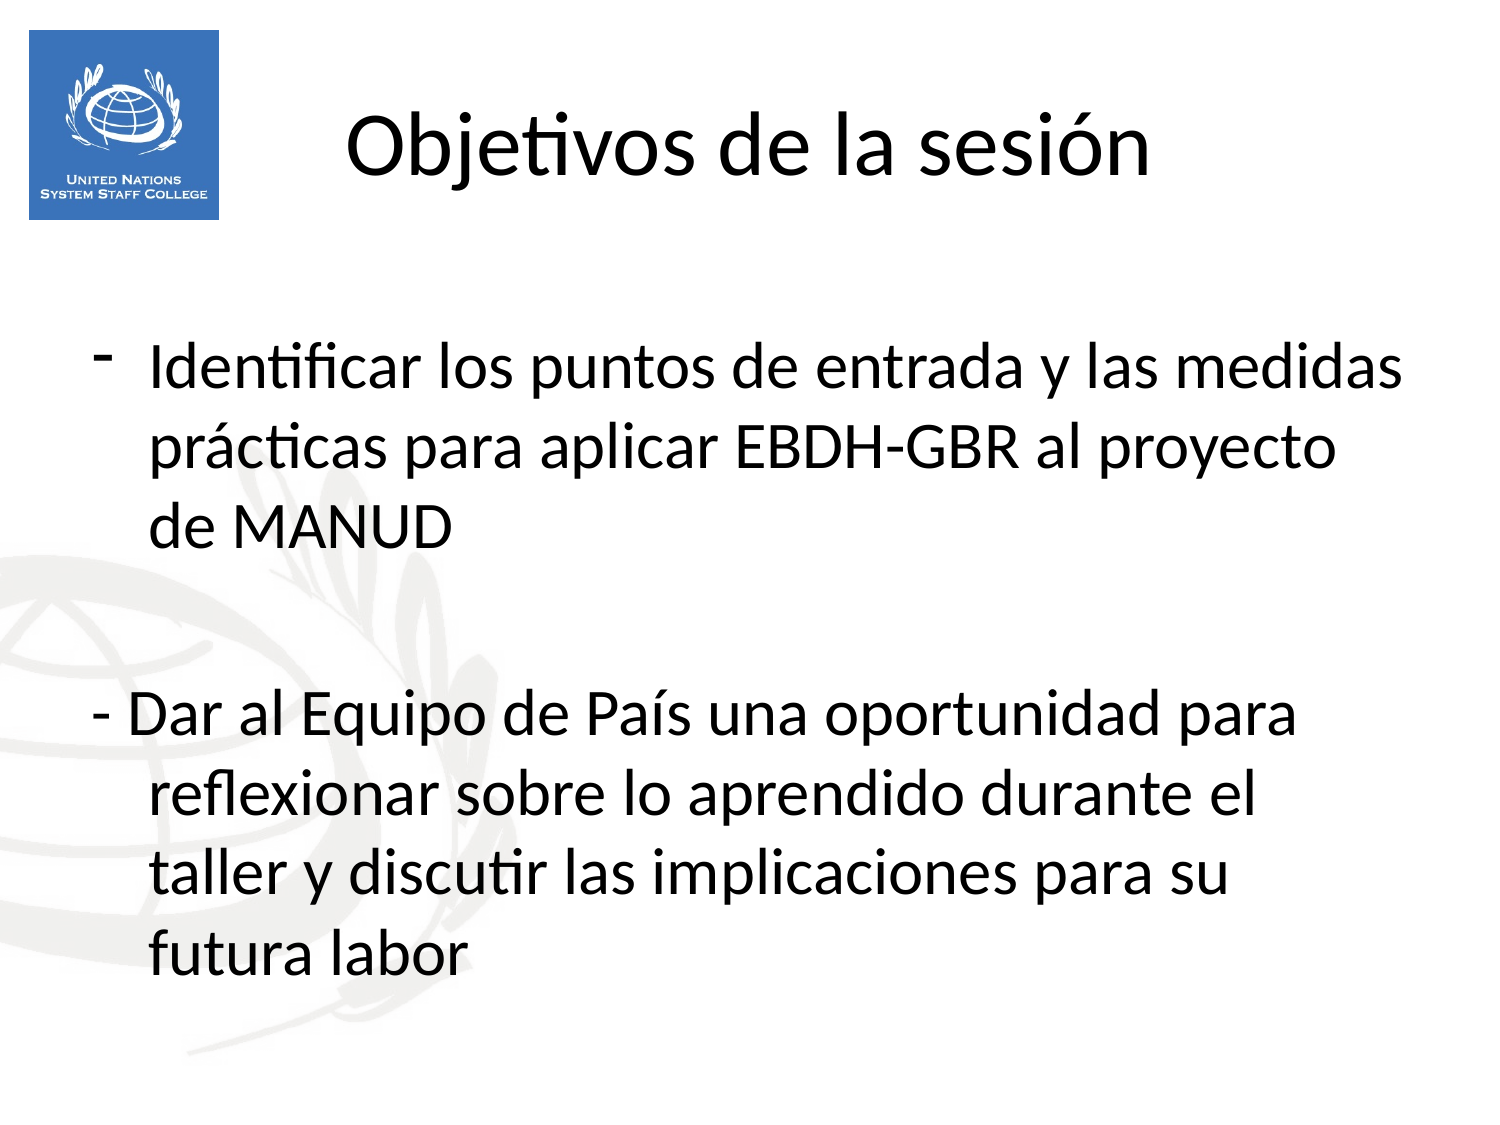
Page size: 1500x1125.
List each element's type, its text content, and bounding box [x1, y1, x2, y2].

picture [29, 30, 219, 220]
title Objetivos de la sesión [74, 44, 1426, 233]
list Identificar los puntos de entrada y las medidas prácticas para aplicar EBDH-GBR al proyecto de MANUD - Dar al Equipo de País una oportunidad para reflexionar sobre lo aprendido durante el taller y discutir las implicaciones para su futura labor [76, 314, 1428, 1057]
